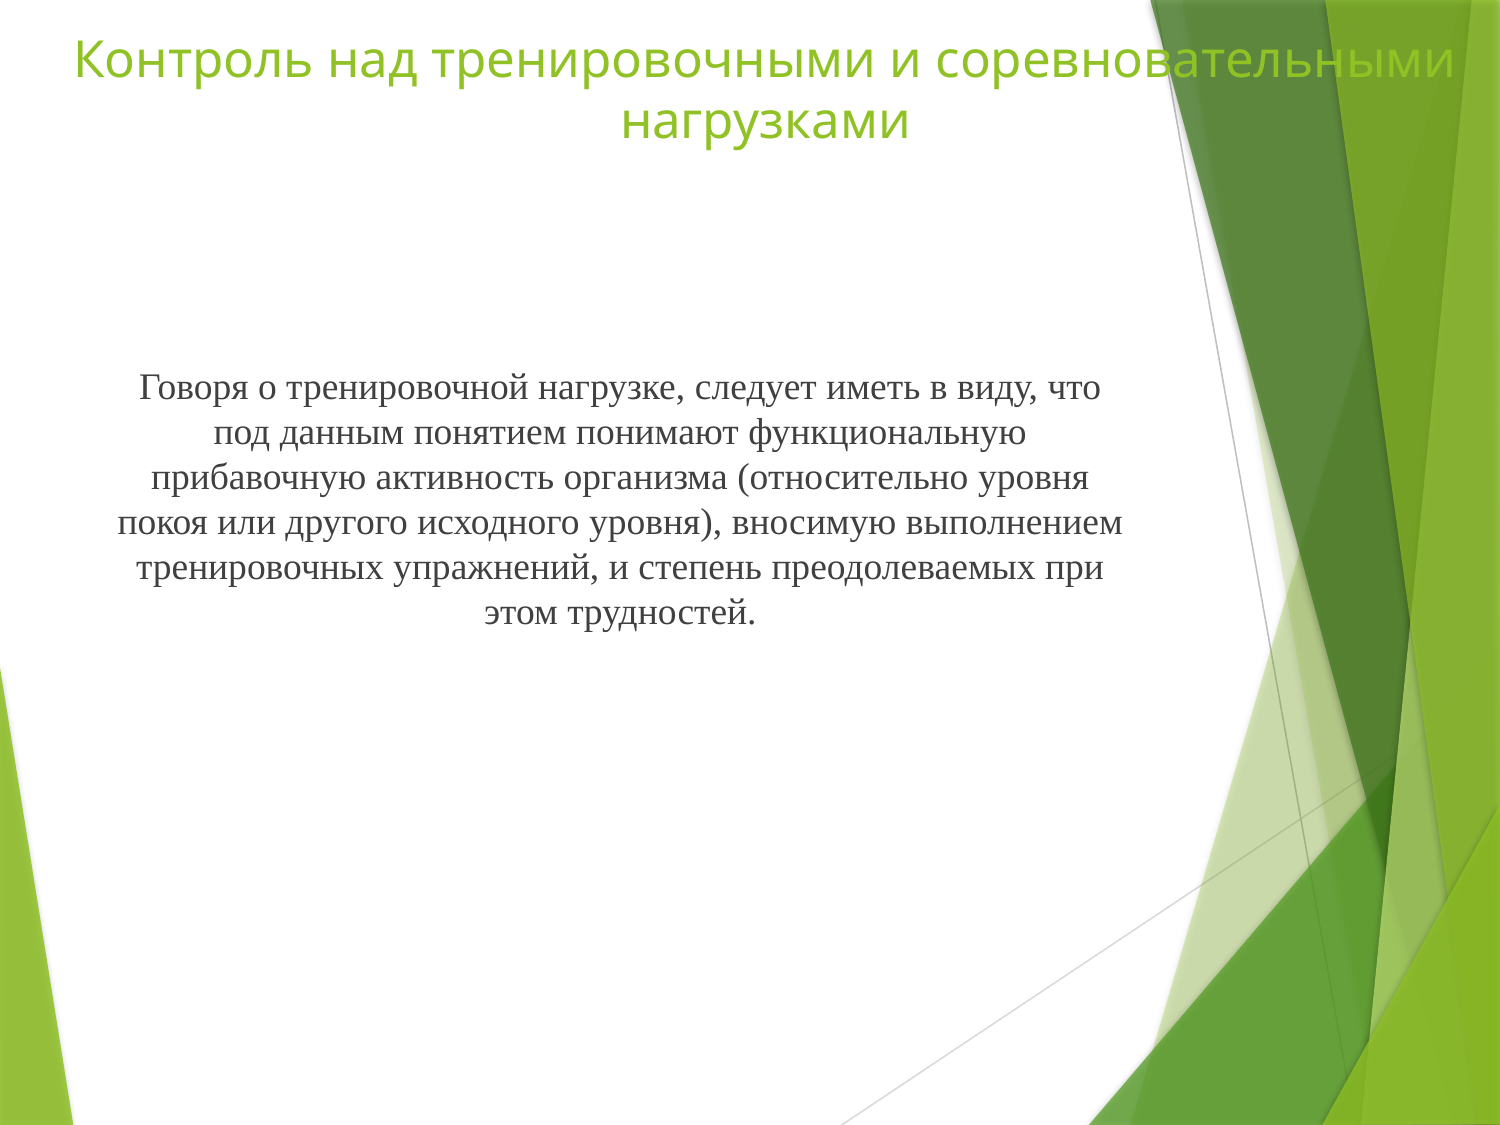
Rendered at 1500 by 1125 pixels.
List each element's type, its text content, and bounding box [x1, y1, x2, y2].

list Говоря о тренировочной нагрузке, следует иметь в виду, что под данным понятием понимают функциональную прибавочную активность организма (относительно уровня покоя или другого исходного уровня), вносимую выполнением тренировочных упражнений, и степень преодолеваемых при этом трудностей. [99, 354, 1142, 992]
title Контроль над тренировочными и соревновательными нагрузками [53, 19, 1479, 157]
